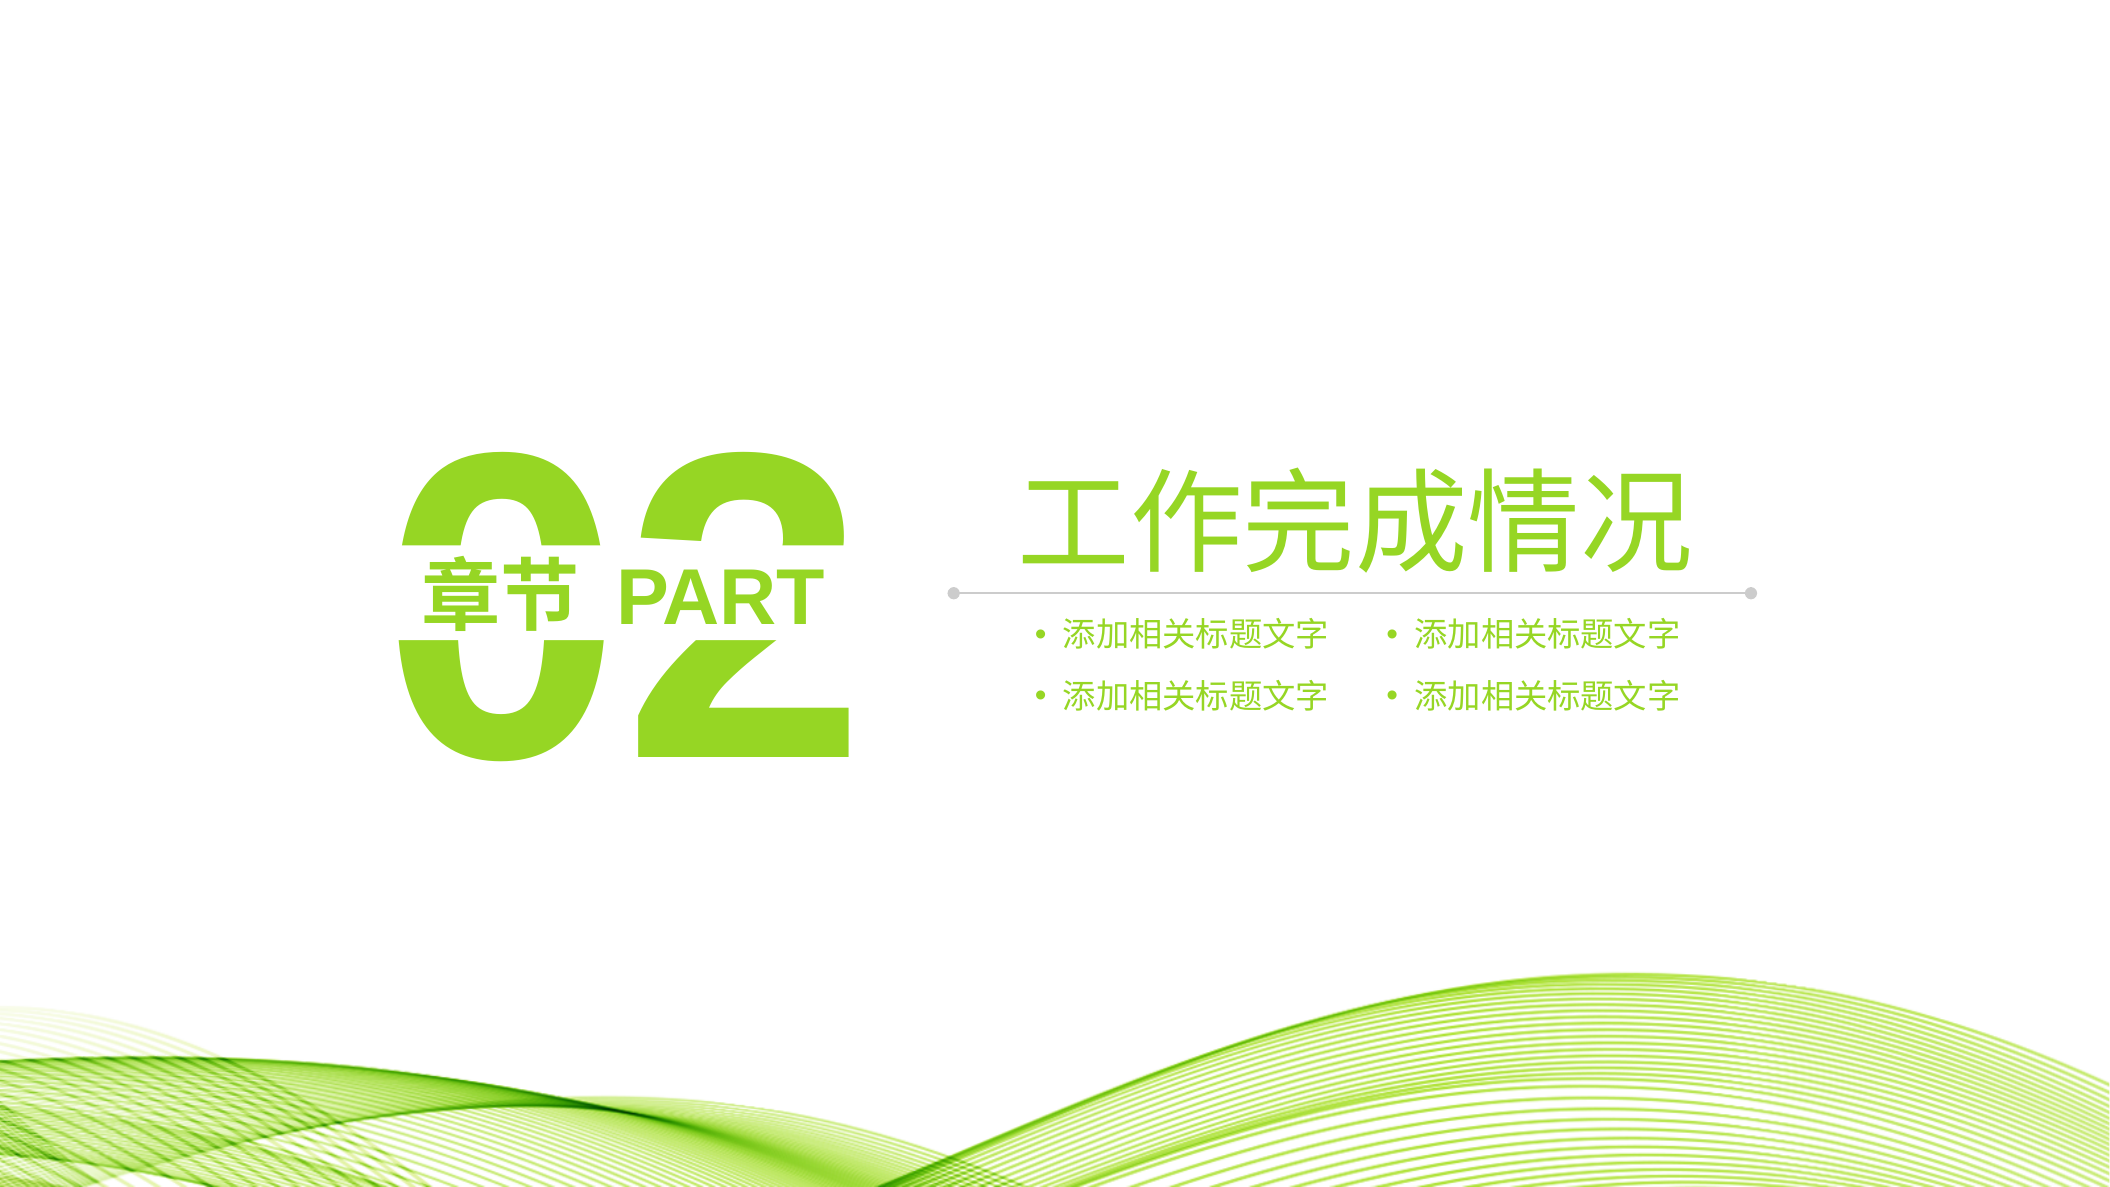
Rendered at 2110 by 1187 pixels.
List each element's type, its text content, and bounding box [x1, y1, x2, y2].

text_box 添加相关标题文字 [1019, 606, 1344, 661]
text_box 添加相关标题文字 [1019, 667, 1344, 723]
text_box 添加相关标题文字 [1371, 606, 1696, 661]
text_box 章节 PART [338, 545, 908, 641]
text_box 02 [259, 320, 988, 846]
text_box 工作完成情况 [1017, 450, 1751, 586]
text_box 添加相关标题文字 [1371, 667, 1696, 723]
picture [0, 0, 2110, 1187]
